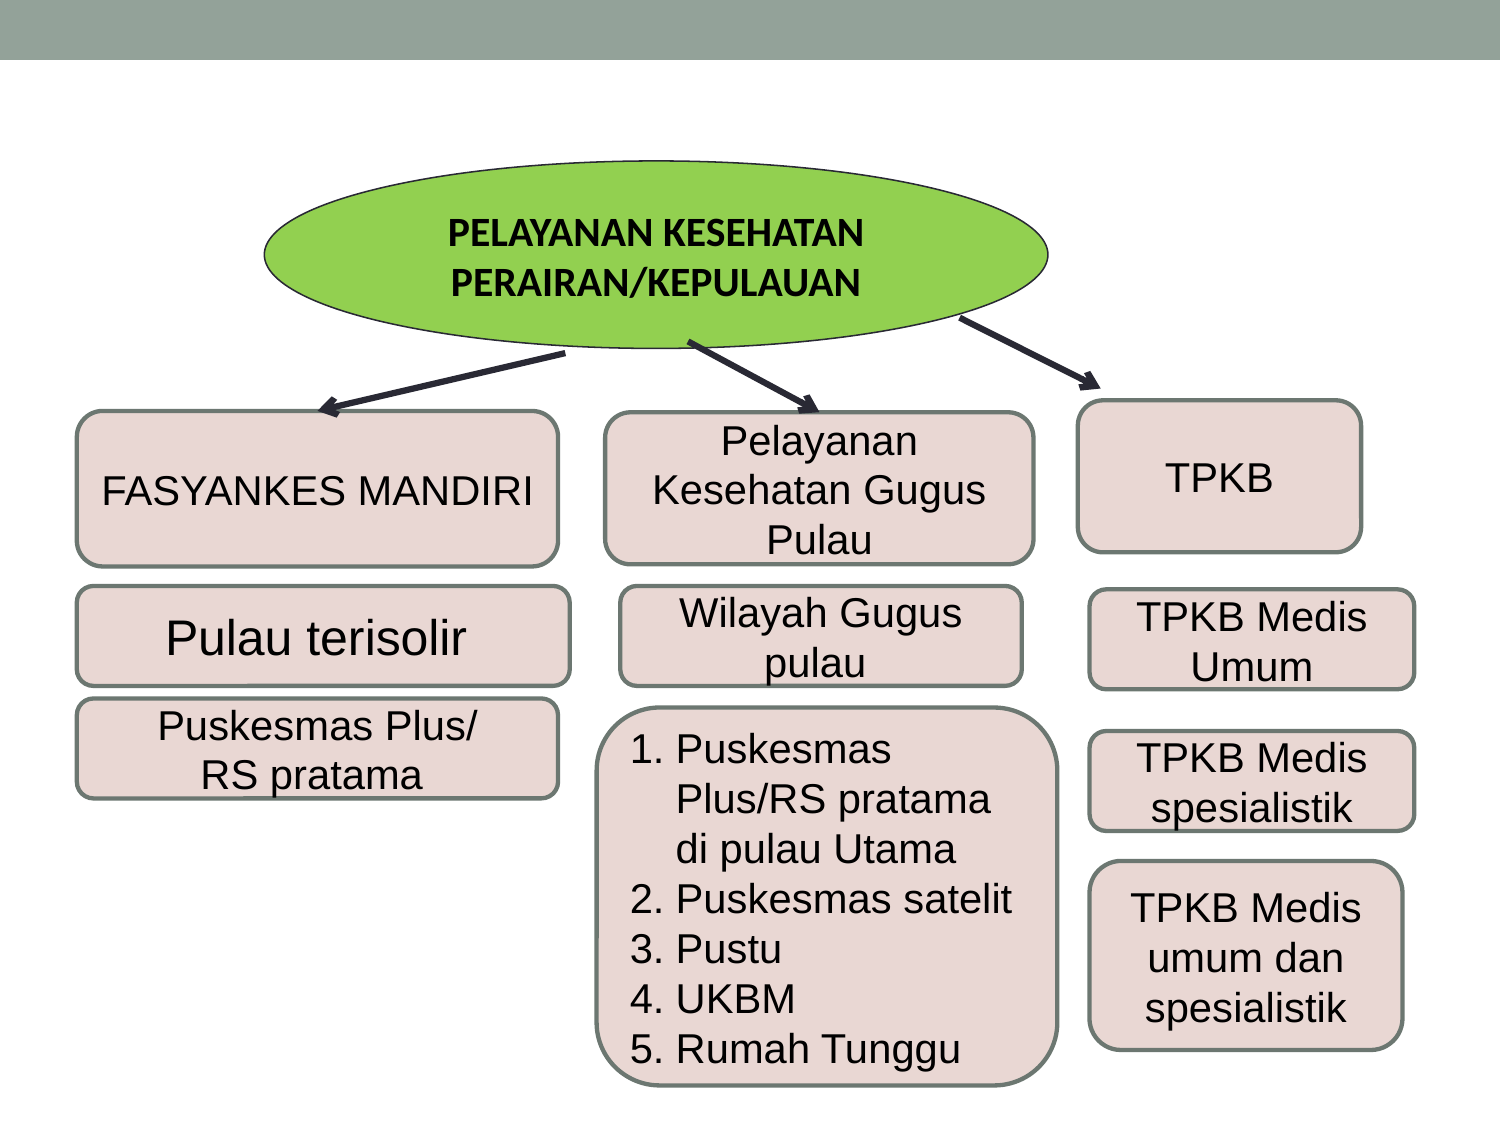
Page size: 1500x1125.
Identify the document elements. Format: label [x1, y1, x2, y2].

text_box [76, 160, 1415, 1086]
